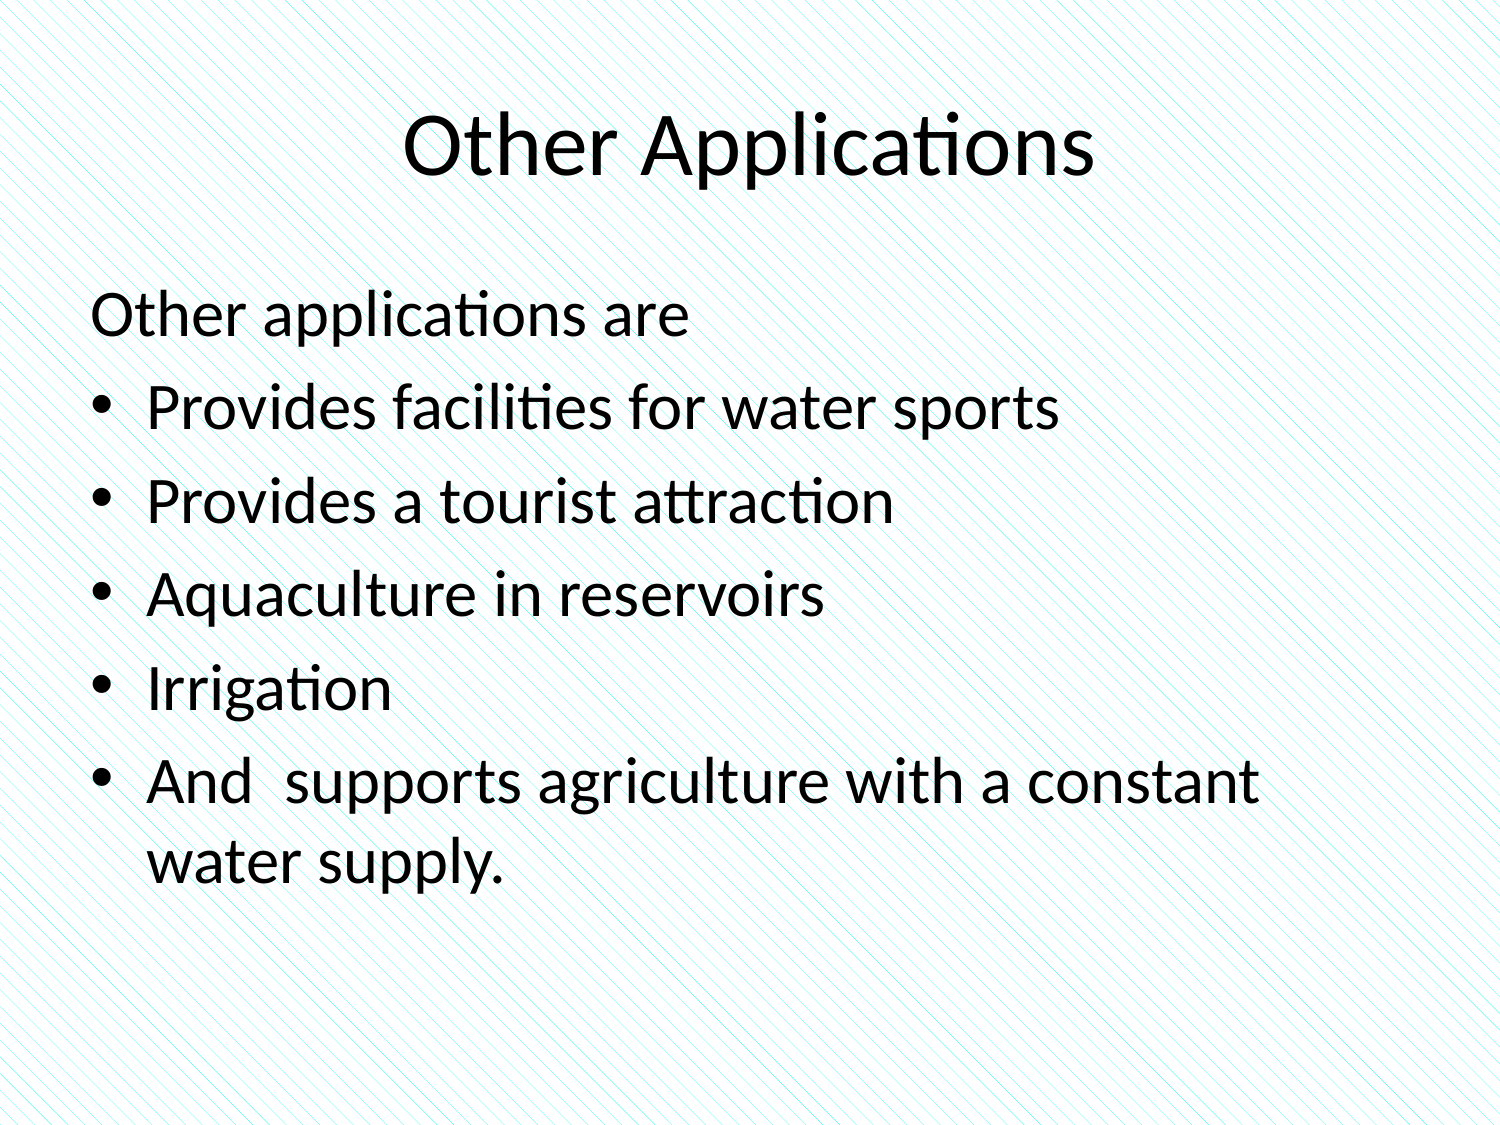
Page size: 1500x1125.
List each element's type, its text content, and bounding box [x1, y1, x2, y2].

title Other Applications [75, 45, 1425, 233]
list Other applications are Provides facilities for water sports Provides a tourist attraction Aquaculture in reservoirs Irrigation And supports agriculture with a constant water supply. [75, 262, 1425, 1005]
